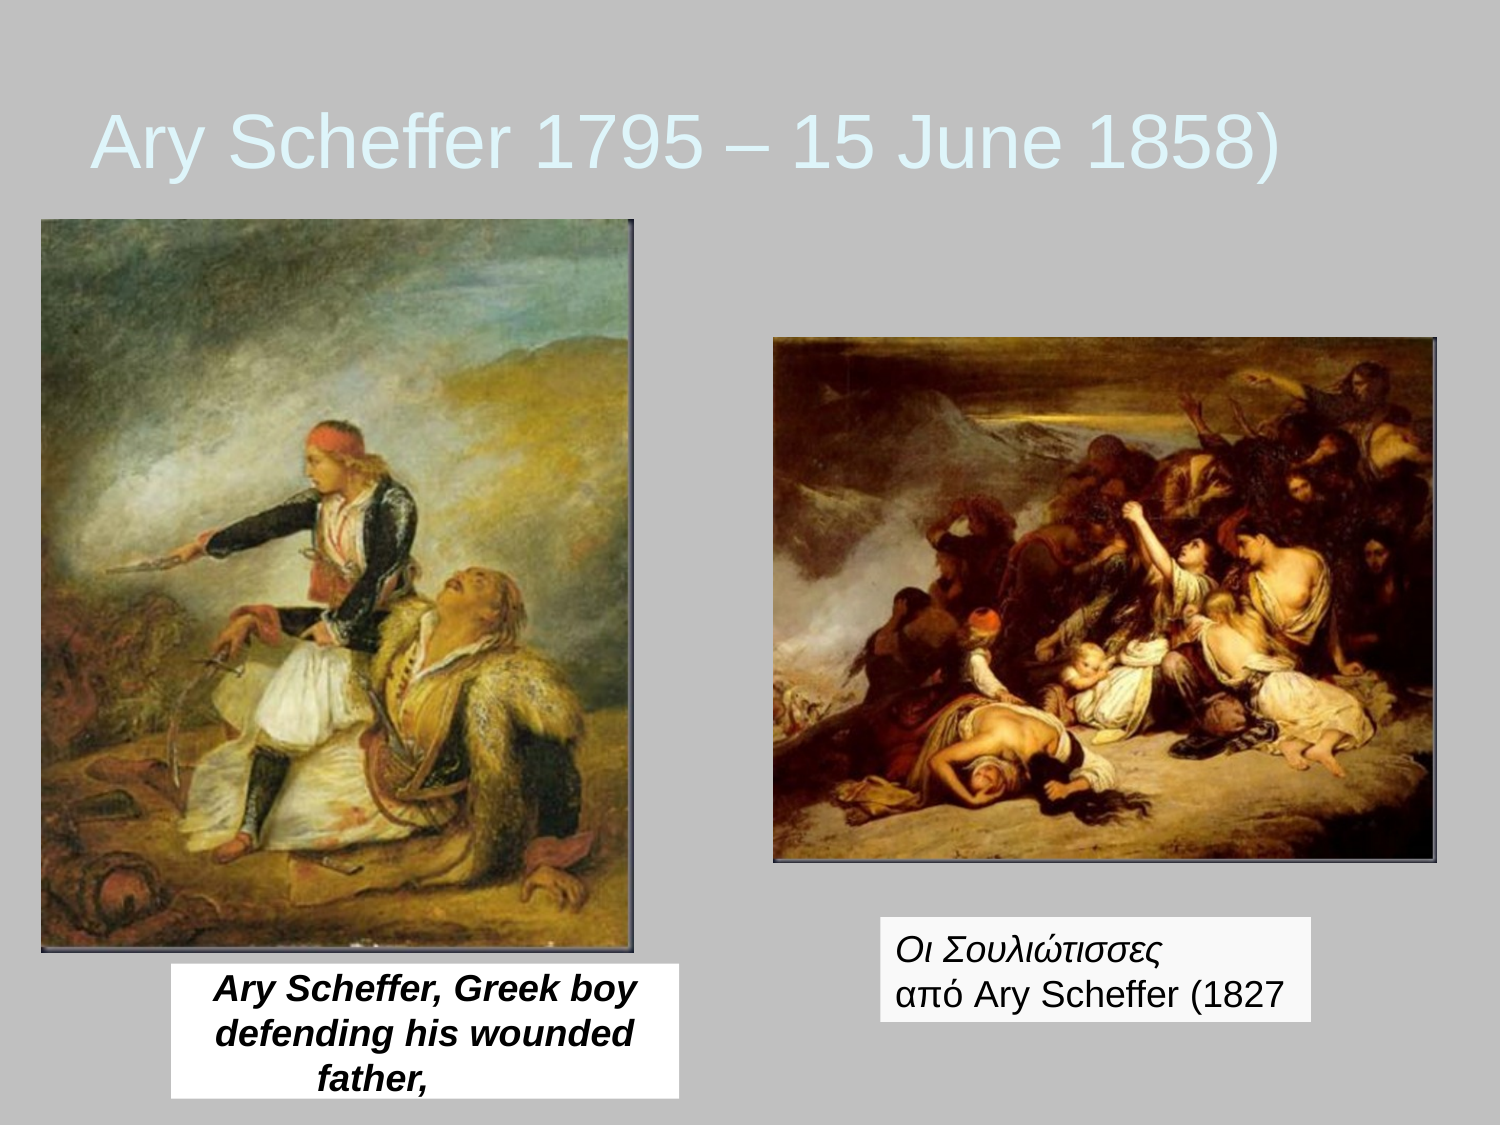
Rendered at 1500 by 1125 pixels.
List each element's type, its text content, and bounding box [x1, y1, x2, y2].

picture [773, 337, 1437, 864]
text_box Ary Scheffer, Greek boy defending his wounded father, 1821 [171, 963, 680, 1099]
text_box Οι Σουλιώτισσες από Ary Scheffer (1827 [880, 917, 1311, 1022]
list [40, 219, 634, 953]
title Ary Scheffer 1795 – 15 June 1858) [75, 43, 1426, 232]
